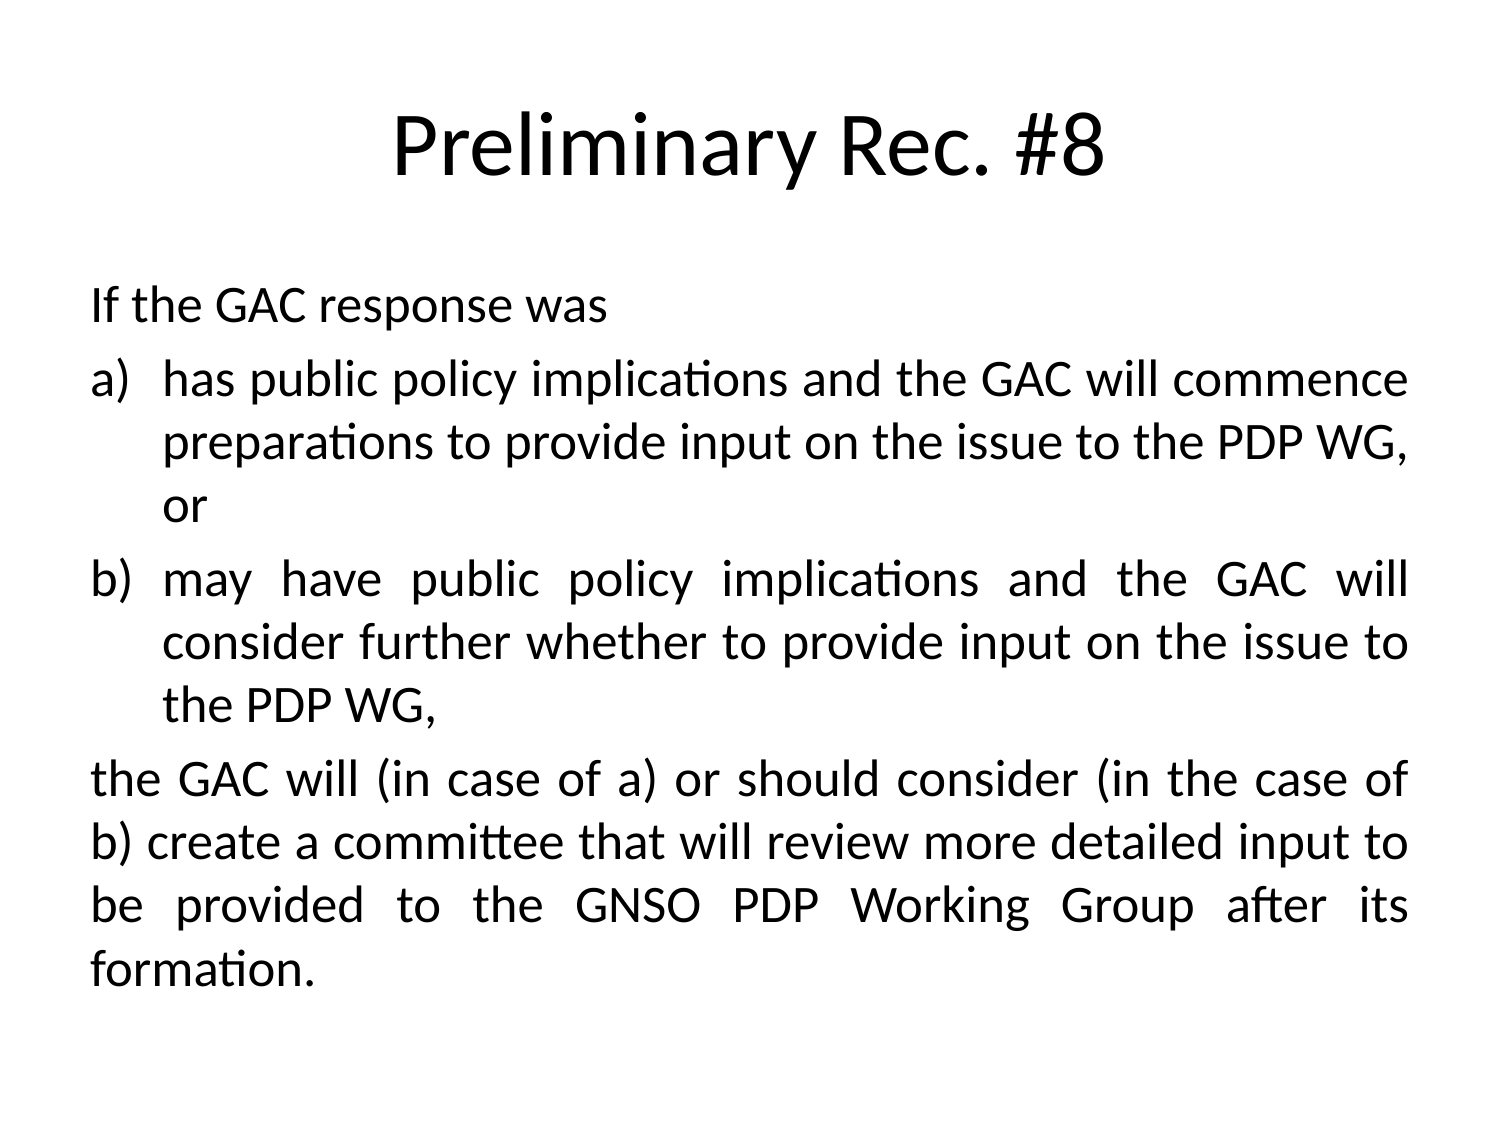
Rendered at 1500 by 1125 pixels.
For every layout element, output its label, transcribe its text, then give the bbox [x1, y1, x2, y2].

title Preliminary Rec. #8 [75, 45, 1425, 233]
list If the GAC response was has public policy implications and the GAC will commence preparations to provide input on the issue to the PDP WG, or may have public policy implications and the GAC will consider further whether to provide input on the issue to the PDP WG, the GAC will (in case of a) or should consider (in the case of b) create a committee that will review more detailed input to be provided to the GNSO PDP Working Group after its formation. [75, 262, 1425, 1005]
